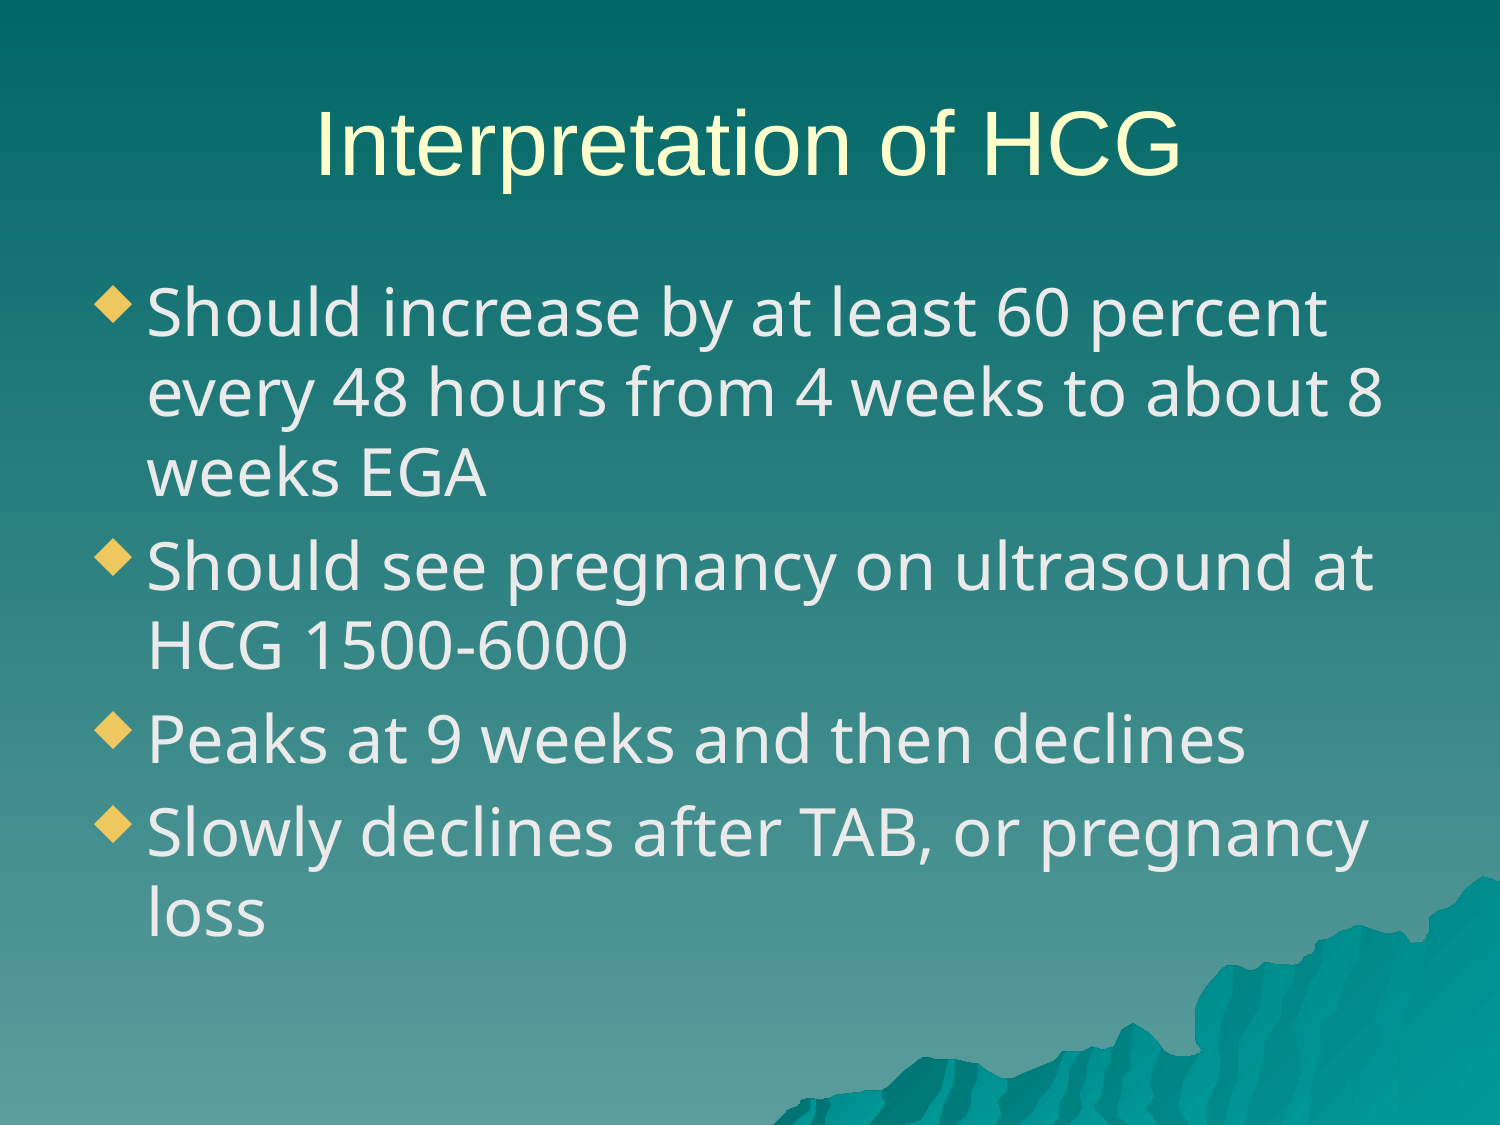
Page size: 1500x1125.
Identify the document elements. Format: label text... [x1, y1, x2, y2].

title Interpretation of HCG [74, 45, 1426, 233]
list Should increase by at least 60 percent every 48 hours from 4 weeks to about 8 weeks EGA Should see pregnancy on ultrasound at HCG 1500-6000 Peaks at 9 weeks and then declines Slowly declines after TAB, or pregnancy loss [74, 262, 1426, 1006]
